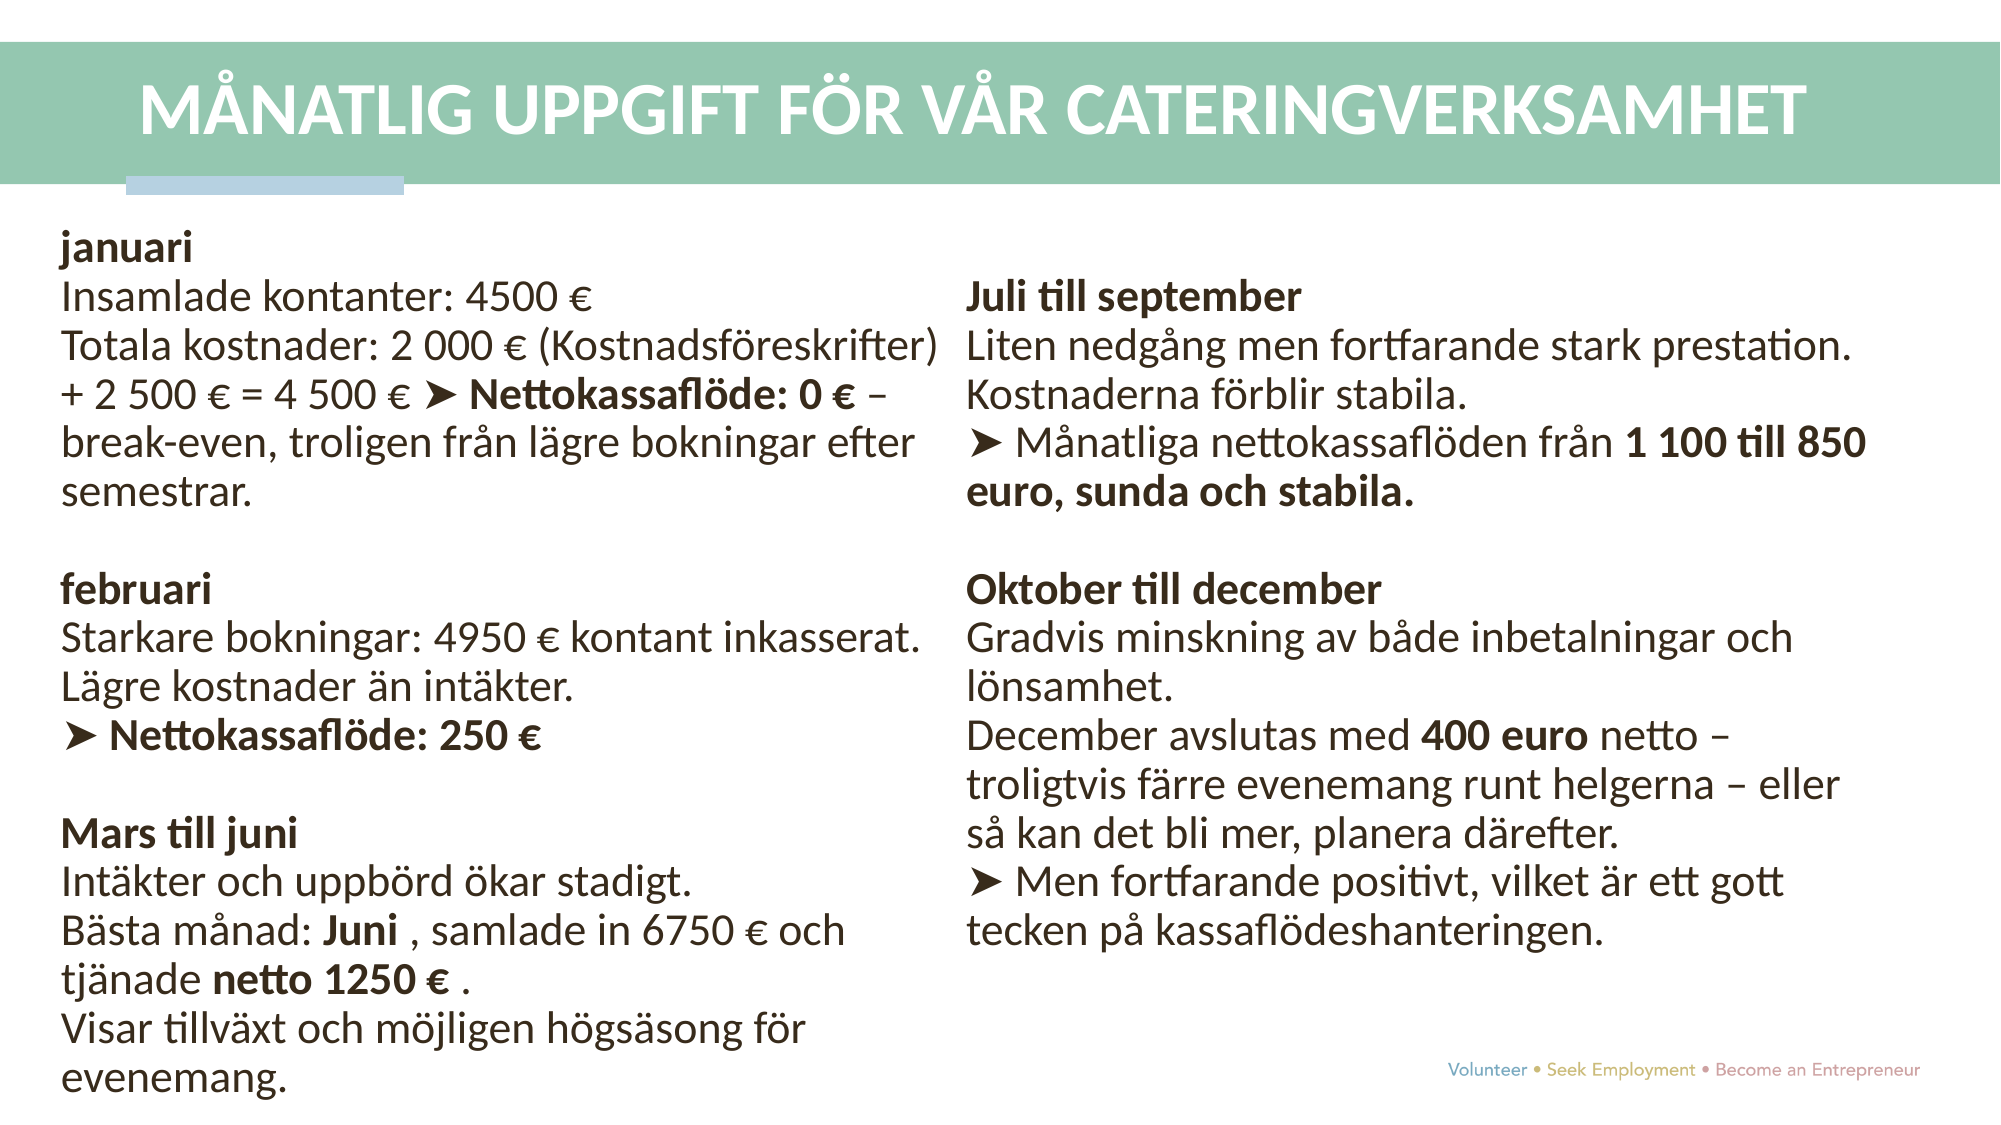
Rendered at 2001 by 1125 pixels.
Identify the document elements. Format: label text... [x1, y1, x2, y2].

picture [1418, 1046, 1971, 1103]
list MÅNATLIG UPPGIFT FÖR VÅR CATERINGVERKSAMHET [123, 51, 1913, 170]
text_box januari Insamlade kontanter: 4500 € Totala kostnader: 2 000 € (Kostnadsföreskrifter) + 2 500 € = 4 500 € ➤ Nettokassaflöde: 0 € – break-even, troligen från lägre bokningar efter semestrar. februari Starkare bokningar: 4950 € kontant inkasserat. Lägre kostnader än intäkter. ➤ Nettokassaflöde: 250 € Mars till juni Intäkter och uppbörd ökar stadigt. Bästa månad: Juni , samlade in 6750 € och tjänade netto 1250 € . Visar tillväxt och möjligen högsäsong för evenemang. Juli till september Liten nedgång men fortfarande stark prestation. Kostnaderna förblir stabila. ➤ Månatliga nettokassaflöden från 1 100 till 850 euro, sunda och stabila. Oktober till december Gradvis minskning av både inbetalningar och lönsamhet. December avslutas med 400 euro netto – troligtvis färre evenemang runt helgerna – eller så kan det bli mer, planera därefter. ➤ Men fortfarande positivt, vilket är ett gott tecken på kassaflödeshanteringen. [45, 215, 1887, 784]
